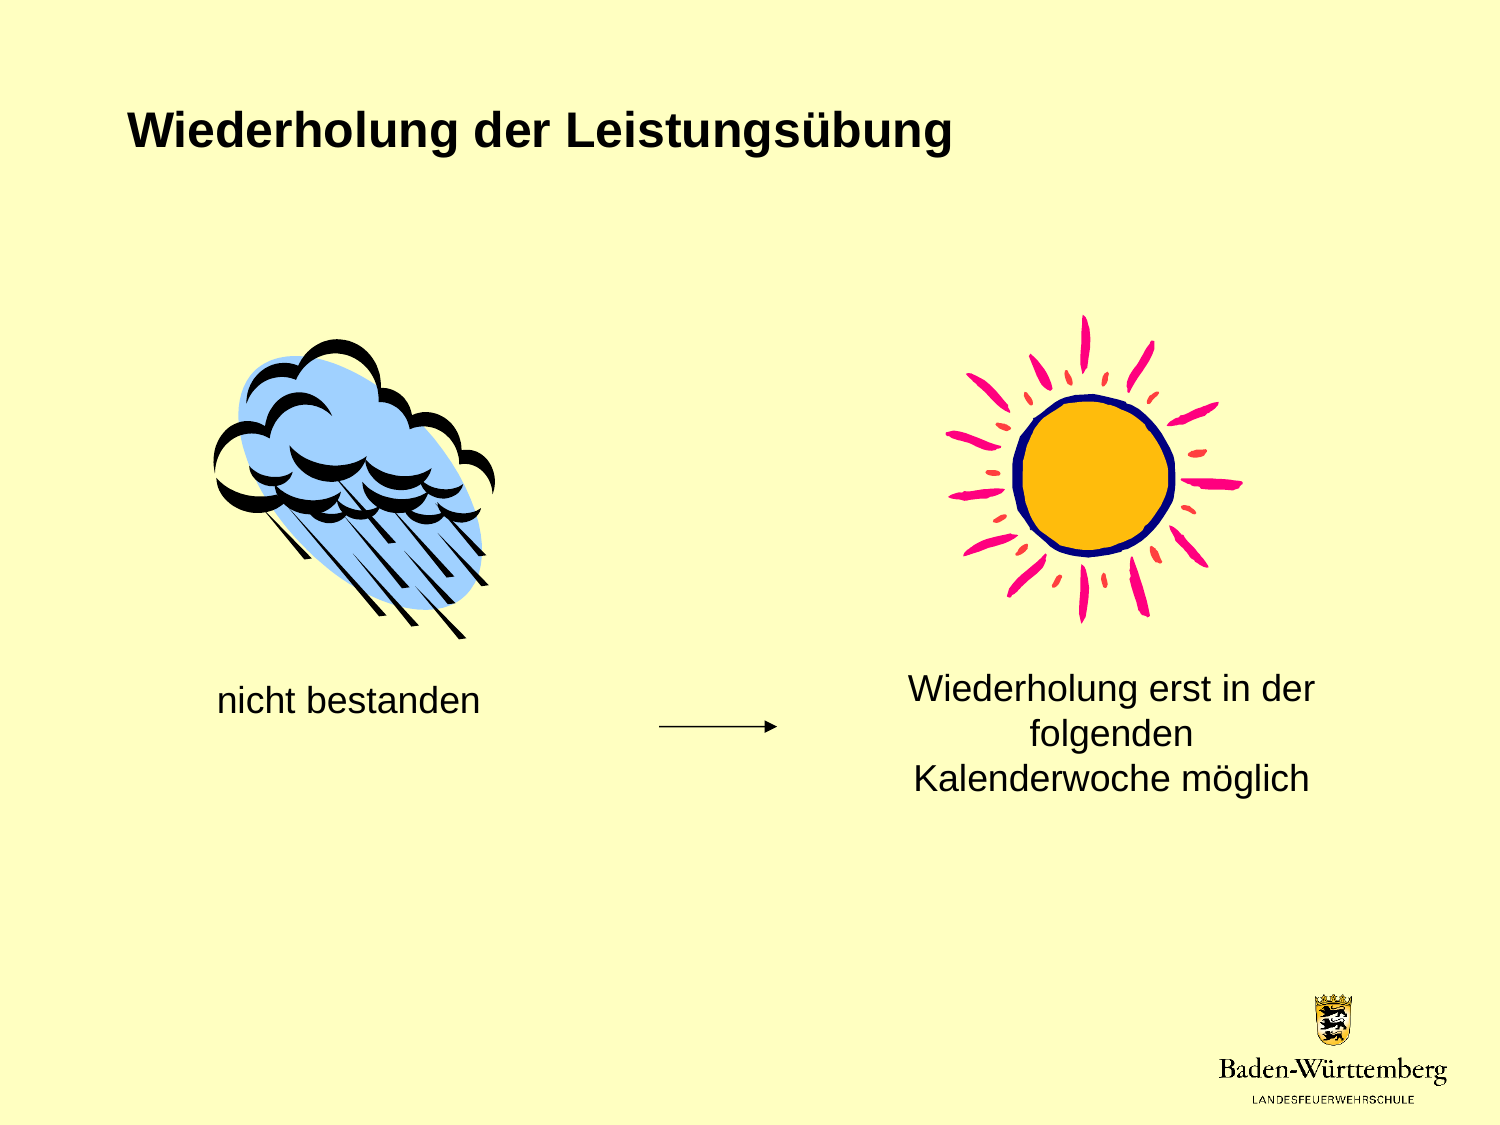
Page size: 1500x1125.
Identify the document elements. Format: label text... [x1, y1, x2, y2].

text_box Wiederholung erst in der folgenden Kalenderwoche möglich [881, 656, 1342, 807]
picture [944, 314, 1244, 624]
text_box Wiederholung der Leistungsübung [112, 90, 975, 165]
picture [212, 337, 500, 640]
text_box [659, 720, 778, 733]
text_box nicht bestanden [153, 668, 544, 729]
picture [1219, 992, 1447, 1106]
